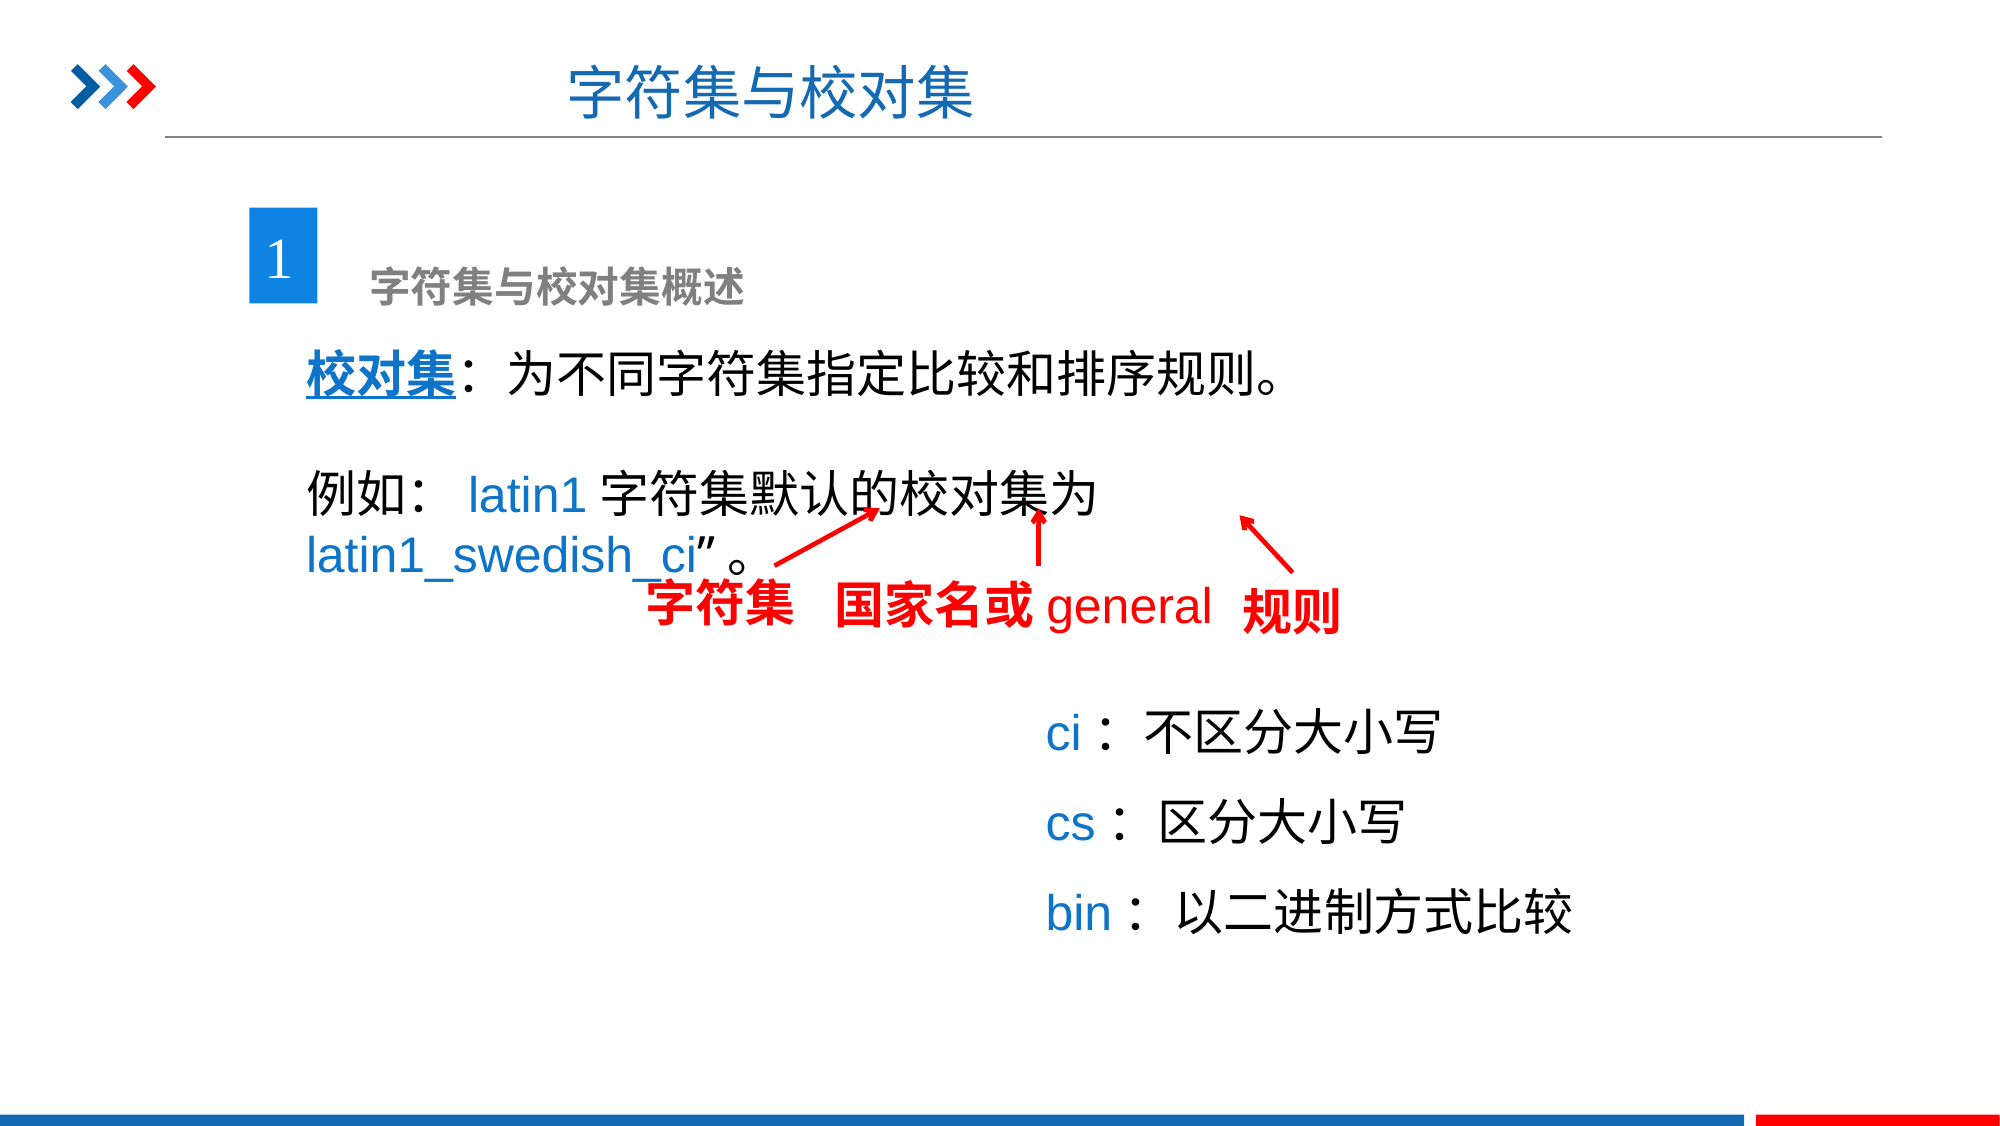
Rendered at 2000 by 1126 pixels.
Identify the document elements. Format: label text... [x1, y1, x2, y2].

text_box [249, 207, 318, 304]
text_box 校对集：为不同字符集指定比较和排序规则。 例如：latin1字符集默认的校对集为latin1_swedish_ci”。 [291, 334, 1553, 590]
text_box 字符集与校对集概述 [319, 245, 1092, 320]
text_box ci：不区分大小写 cs：区分大小写 bin：以二进制方式比较 [1030, 662, 1598, 948]
title 字符集与校对集 [521, 25, 1296, 153]
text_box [1227, 514, 1359, 649]
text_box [630, 508, 822, 640]
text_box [824, 508, 1223, 642]
